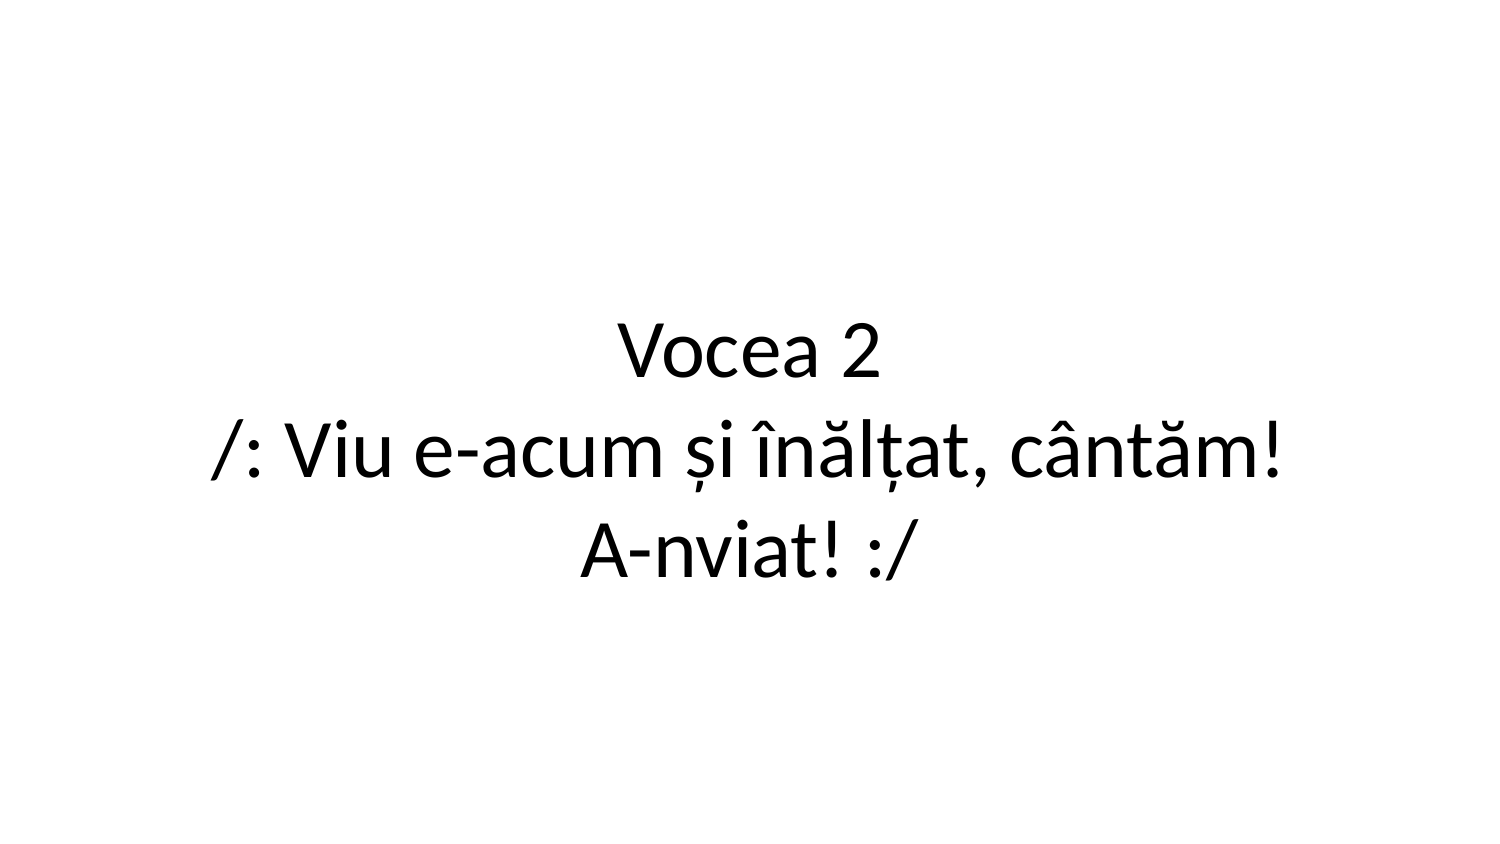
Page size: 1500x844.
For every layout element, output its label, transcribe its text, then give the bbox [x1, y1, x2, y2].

text_box Vocea 2 /: Viu e-acum și înălțat, cântăm! A-nviat! :/ [196, 242, 1303, 602]
